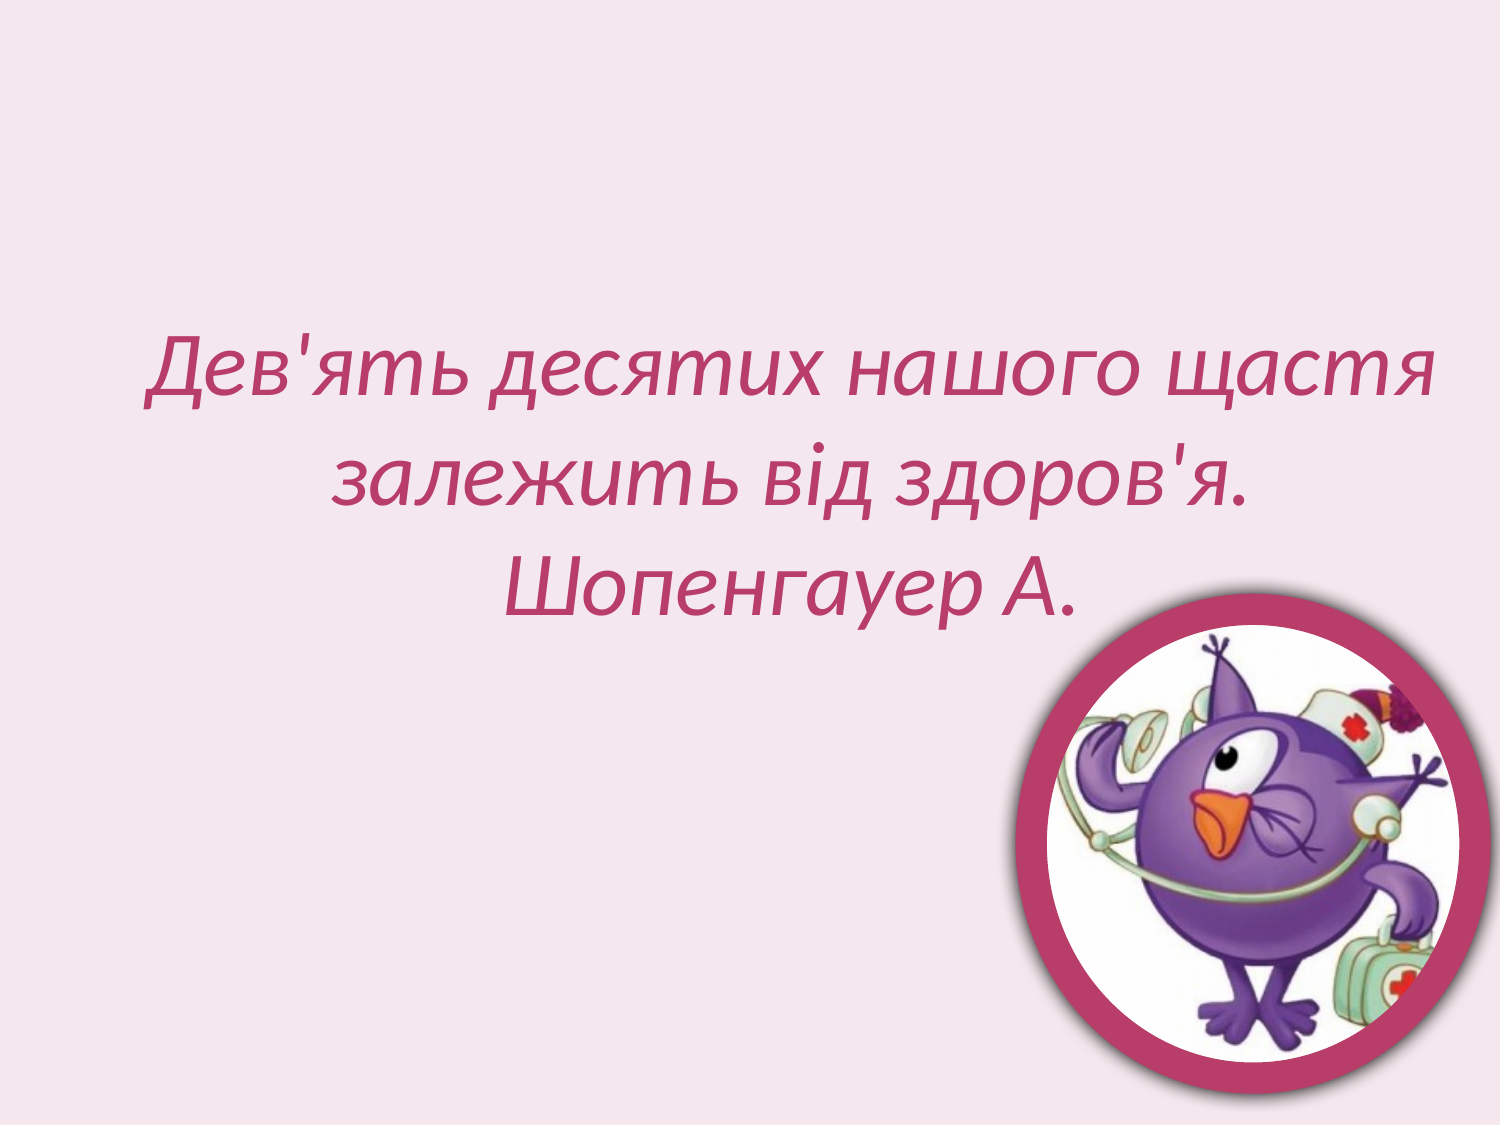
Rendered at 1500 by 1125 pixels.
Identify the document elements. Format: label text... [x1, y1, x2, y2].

title Дев'ять десятих нашого щастя залежить від здоров'я. Шопенгауер А. [117, 292, 1468, 645]
picture [1031, 609, 1475, 1079]
